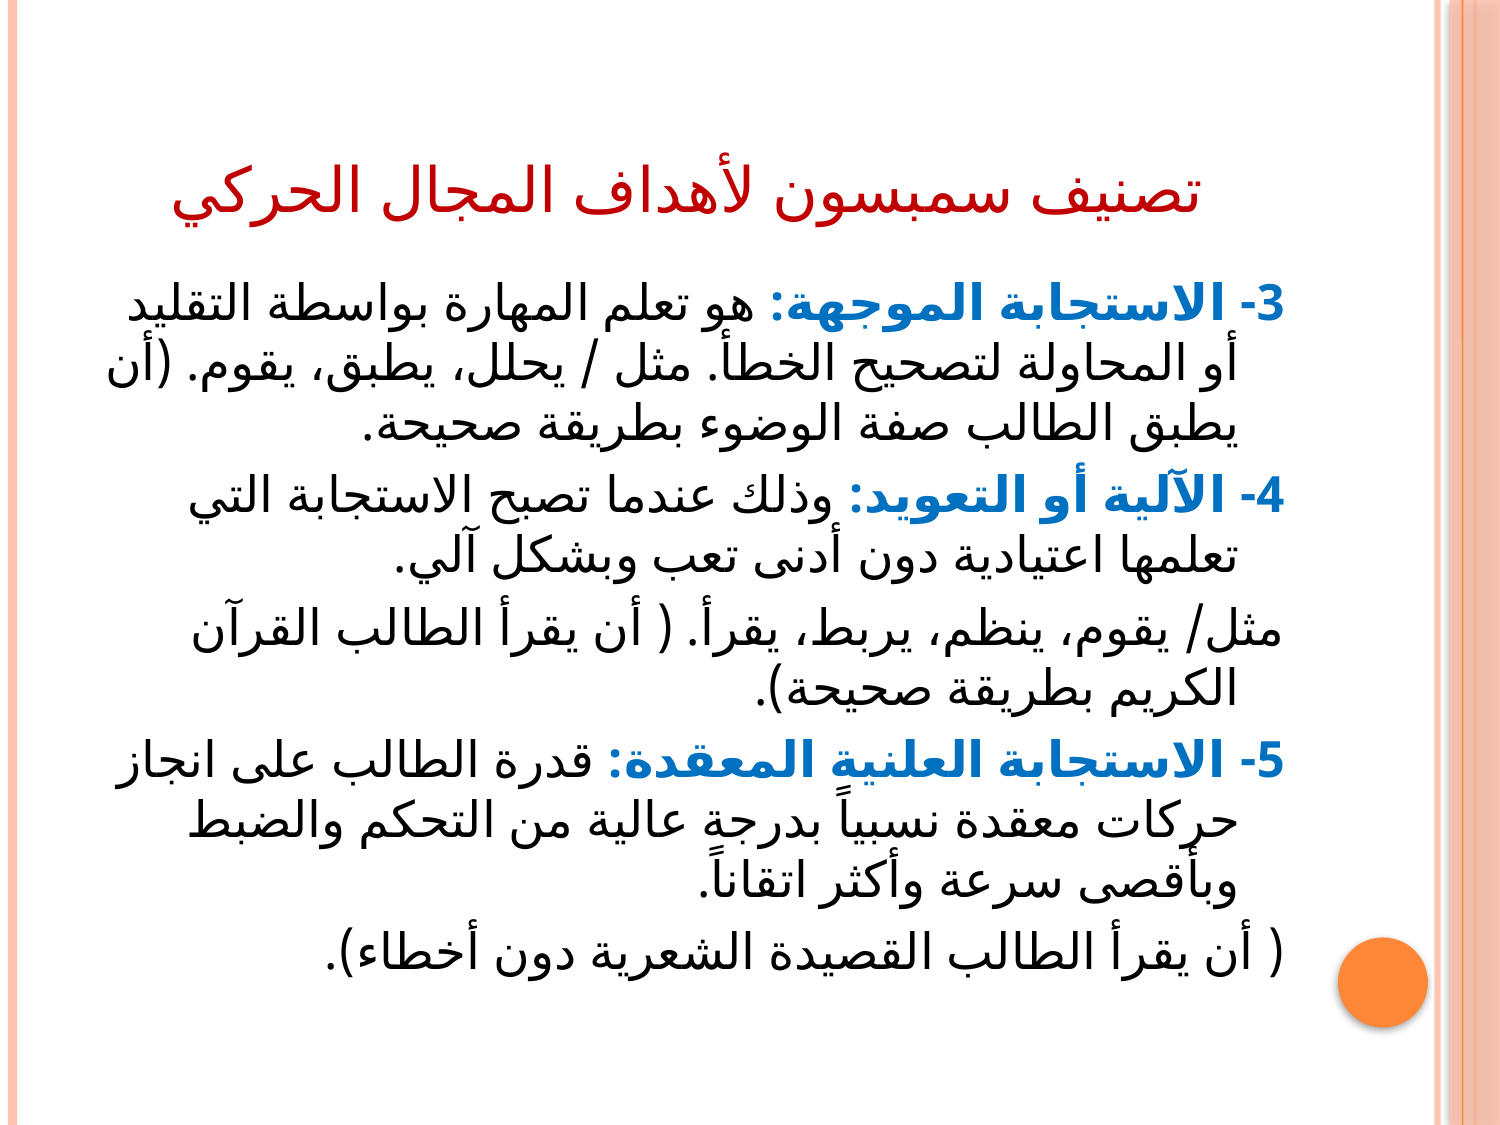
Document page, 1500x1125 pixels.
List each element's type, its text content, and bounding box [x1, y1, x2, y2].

list 3- الاستجابة الموجهة: هو تعلم المهارة بواسطة التقليد أو المحاولة لتصحيح الخطأ. مثل / يحلل، يطبق، يقوم. (أن يطبق الطالب صفة الوضوء بطريقة صحيحة. 4- الآلية أو التعويد: وذلك عندما تصبح الاستجابة التي تعلمها اعتيادية دون أدنى تعب وبشكل آلي. مثل/ يقوم، ينظم، يربط، يقرأ. ( أن يقرأ الطالب القرآن الكريم بطريقة صحيحة). 5- الاستجابة العلنية المعقدة: قدرة الطالب على انجاز حركات معقدة نسبياً بدرجة عالية من التحكم والضبط وبأقصى سرعة وأكثر اتقاناً. ( أن يقرأ الطالب القصيدة الشعرية دون أخطاء). [75, 262, 1300, 1062]
title تصنيف سمبسون لأهداف المجال الحركي [75, 45, 1300, 233]
